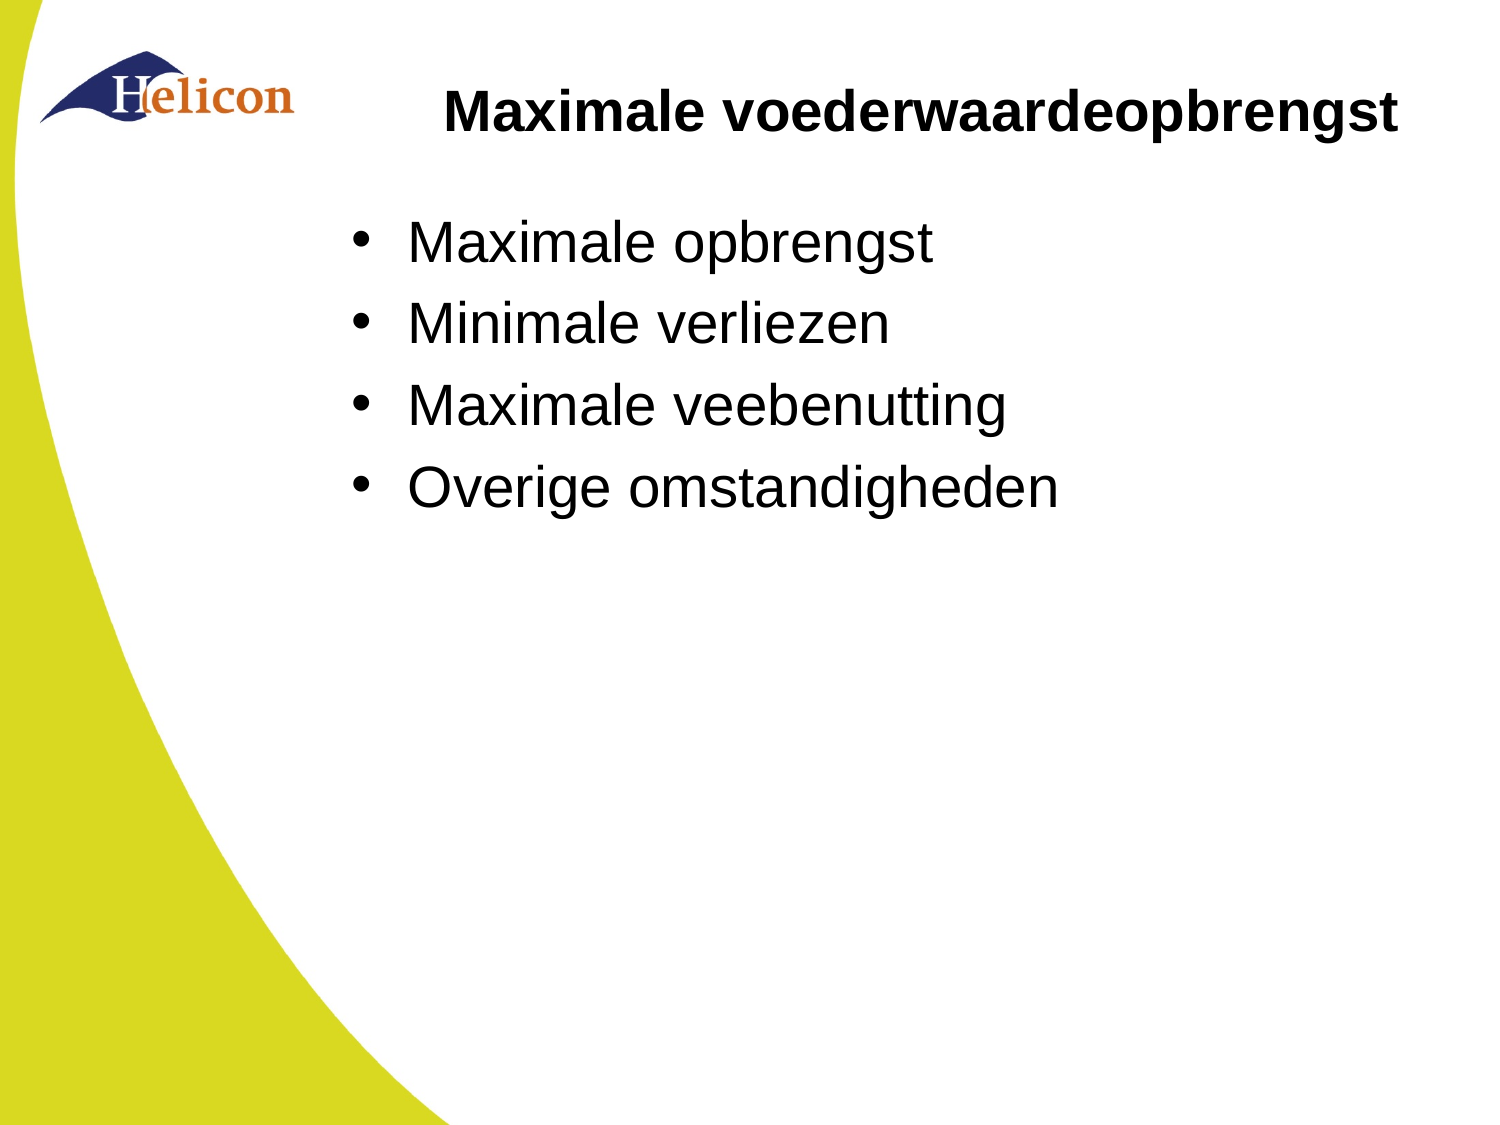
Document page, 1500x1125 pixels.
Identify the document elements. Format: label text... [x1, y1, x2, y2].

picture [0, 0, 1500, 1125]
title Maximale voederwaardeopbrengst [324, 54, 1415, 161]
list Maximale opbrengst Minimale verliezen Maximale veebenutting Overige omstandigheden [336, 196, 1425, 1005]
